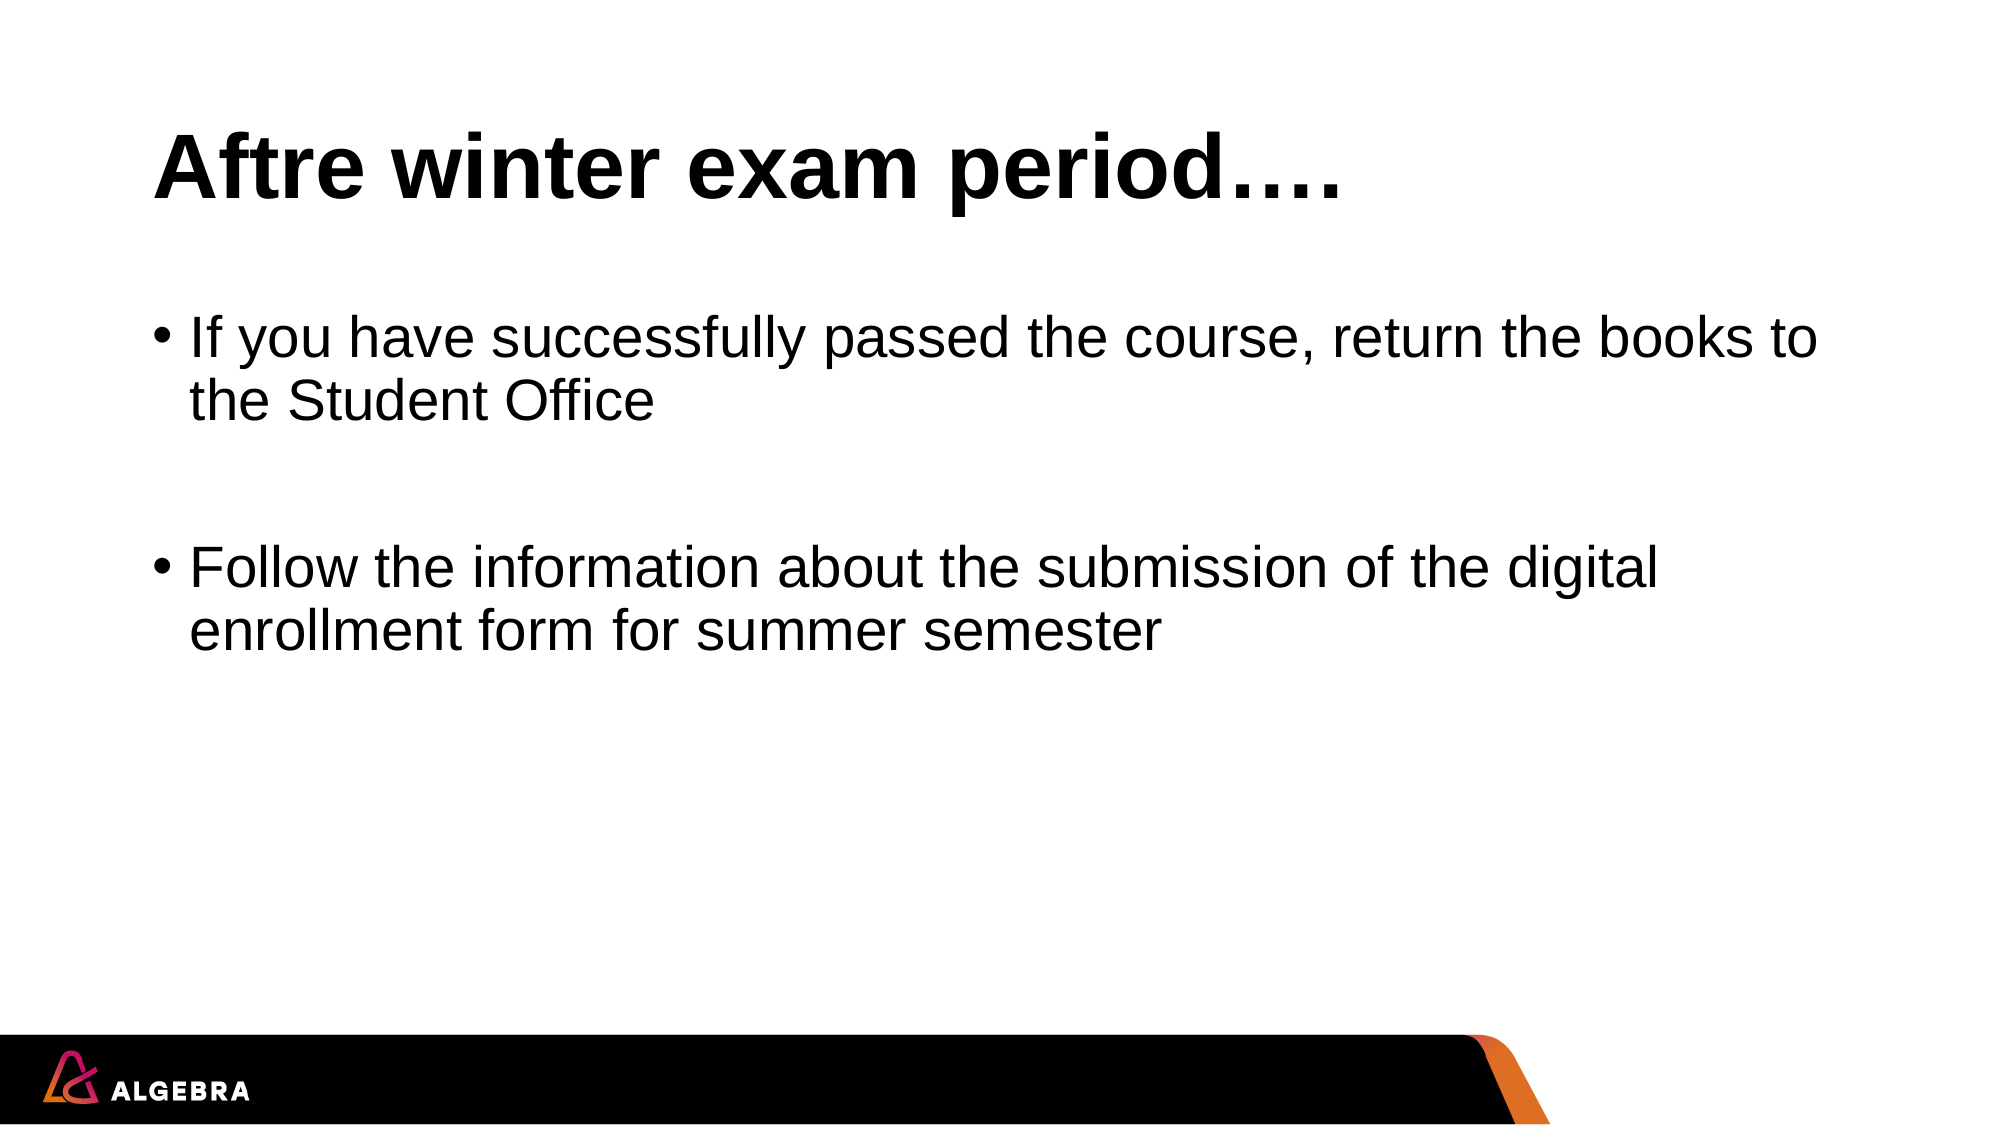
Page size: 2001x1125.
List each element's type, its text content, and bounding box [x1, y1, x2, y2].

list If you have successfully passed the course, return the books to the Student Office Follow the information about the submission of the digital enrollment form for summer semester [137, 299, 1863, 1014]
title Aftre winter exam period…. [137, 59, 1863, 278]
picture [0, 1034, 1733, 1125]
